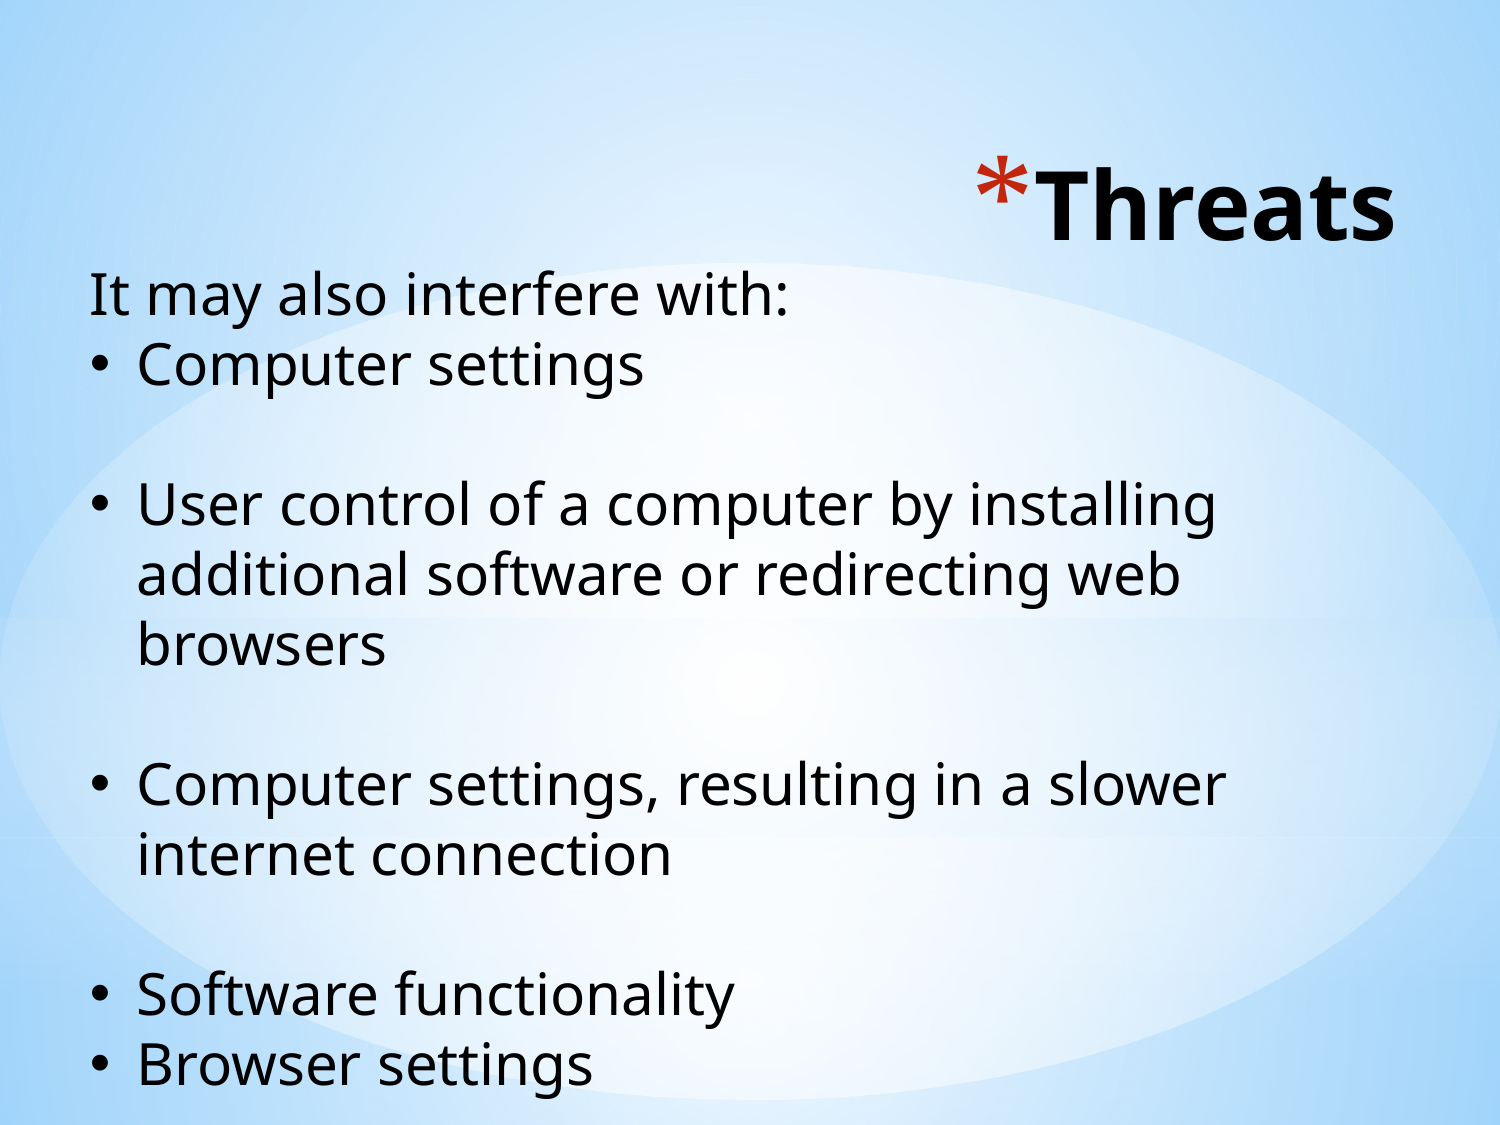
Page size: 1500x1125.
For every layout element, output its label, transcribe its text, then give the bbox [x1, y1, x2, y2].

text_box It may also interfere with: Computer settings User control of a computer by installing additional software or redirecting web browsers Computer settings, resulting in a slower internet connection Software functionality Browser settings [75, 249, 1450, 1105]
title Threats [62, 137, 1413, 325]
